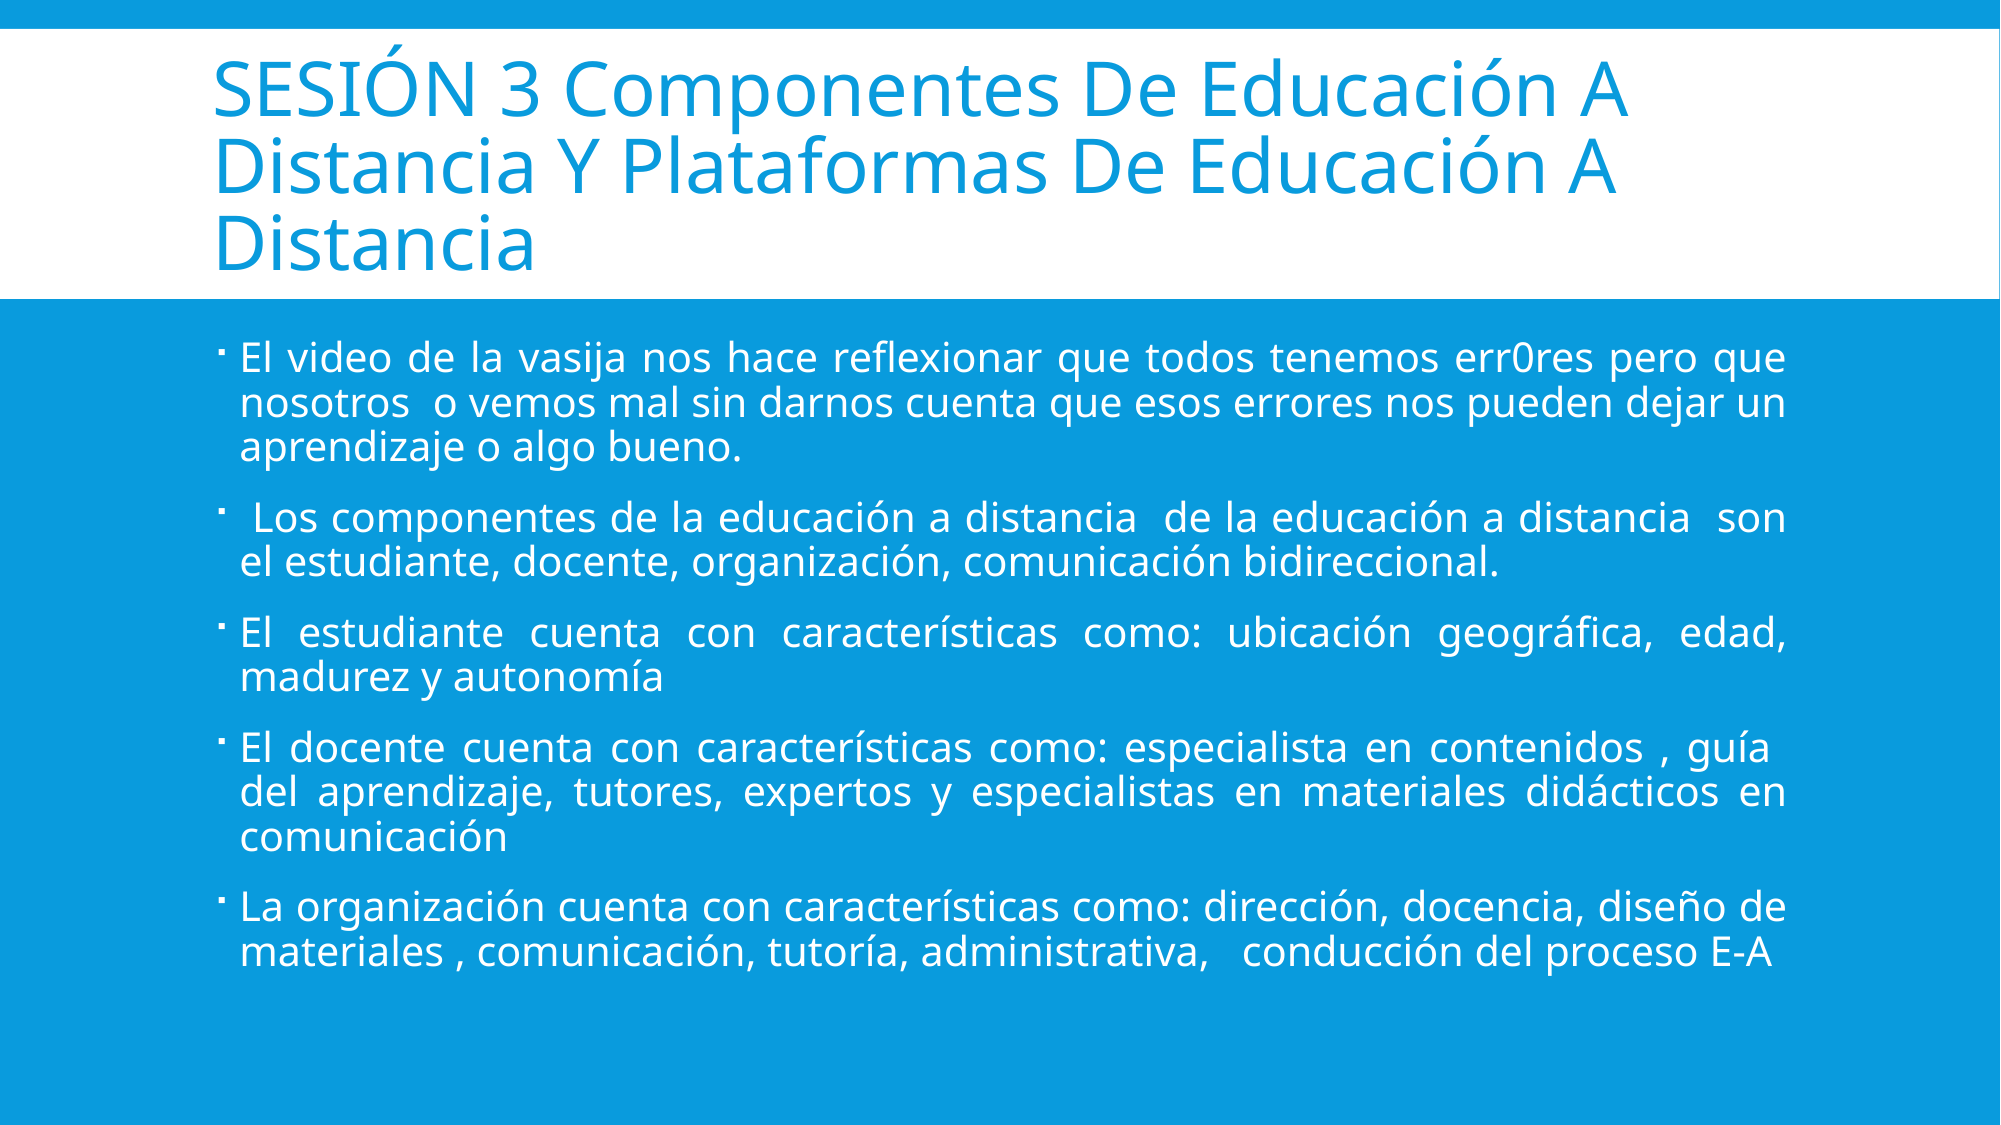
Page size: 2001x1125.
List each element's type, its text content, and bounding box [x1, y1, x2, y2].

list El video de la vasija nos hace reflexionar que todos tenemos err0res pero que nosotros o vemos mal sin darnos cuenta que esos errores nos pueden dejar un aprendizaje o algo bueno. Los componentes de la educación a distancia de la educación a distancia son el estudiante, docente, organización, comunicación bidireccional. El estudiante cuenta con características como: ubicación geográfica, edad, madurez y autonomía El docente cuenta con características como: especialista en contenidos , guía del aprendizaje, tutores, expertos y especialistas en materiales didácticos en comunicación La organización cuenta con características como: dirección, docencia, diseño de materiales , comunicación, tutoría, administrativa, conducción del proceso E-A [197, 329, 1803, 1020]
title SESIÓN 3 Componentes De Educación A Distancia Y Plataformas De Educación A Distancia [197, 46, 1803, 295]
